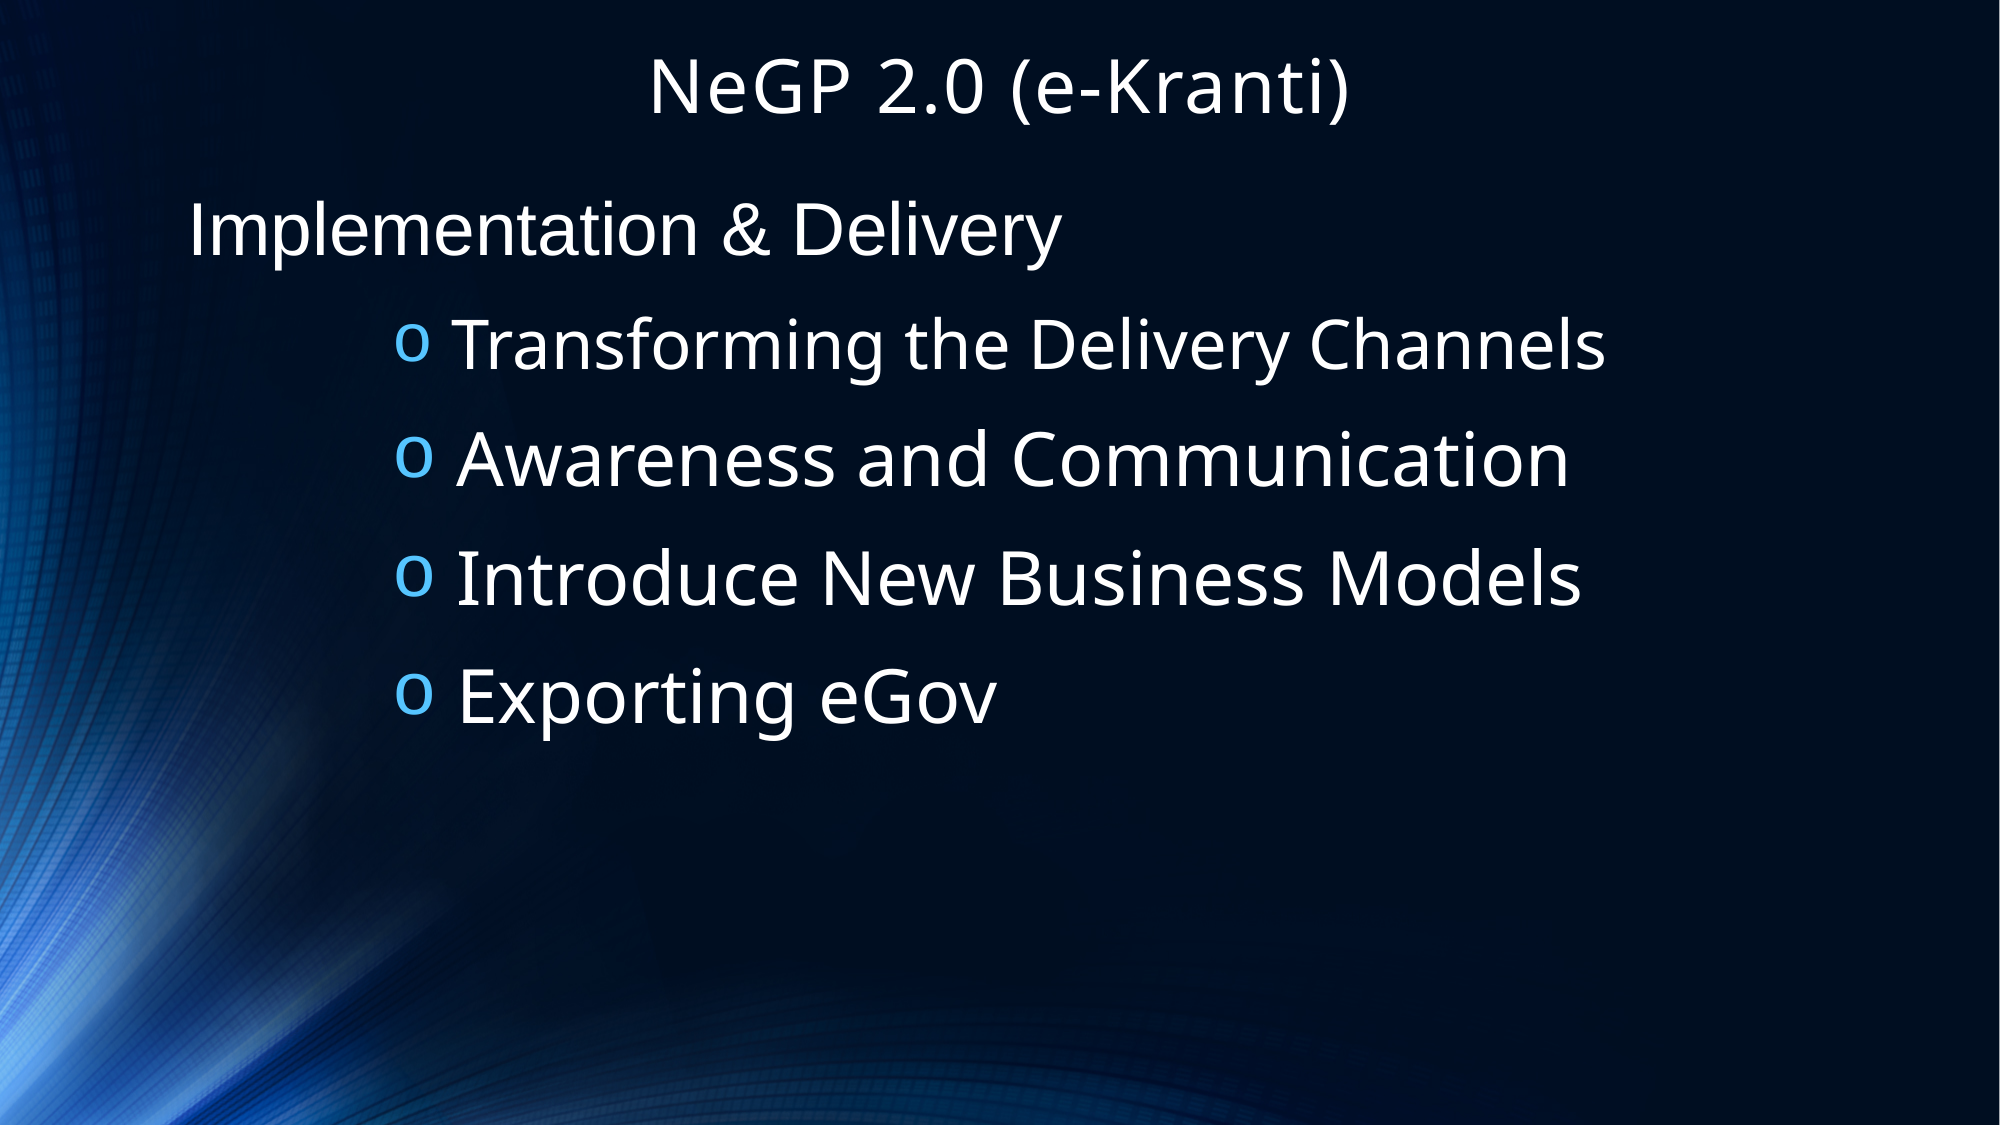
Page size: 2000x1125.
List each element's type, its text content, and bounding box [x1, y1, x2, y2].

list Transforming the Delivery Channels Awareness and Communication Introduce New Business Models Exporting eGov [376, 302, 1981, 978]
text_box NeGP 2.0 (e-Kranti) [249, 15, 1750, 138]
text_box Implementation & Delivery [172, 156, 1673, 279]
picture [0, 0, 2000, 1125]
